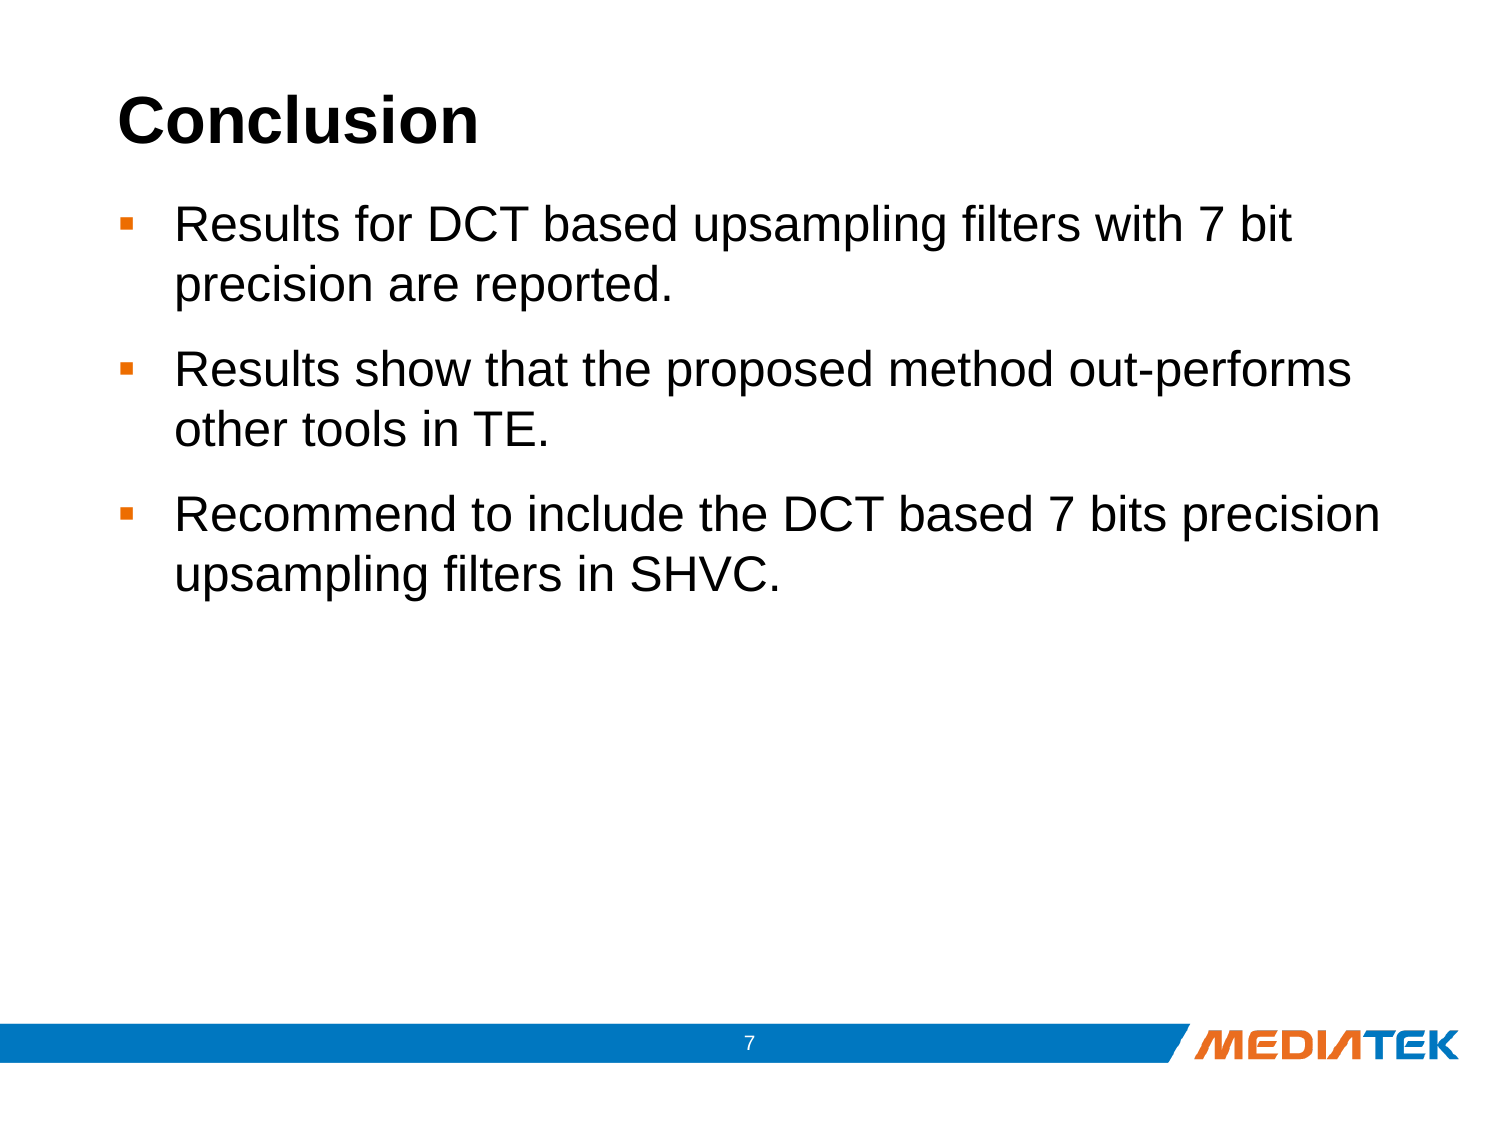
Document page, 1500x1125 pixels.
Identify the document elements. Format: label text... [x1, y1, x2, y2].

slide_number 6 [711, 1022, 789, 1090]
list Results for DCT based upsampling filters with 7 bit precision are reported. Results show that the proposed method out-performs other tools in TE. Recommend to include the DCT based 7 bits precision upsampling filters in SHVC. [102, 184, 1425, 998]
picture [789, 1023, 1459, 1063]
title Conclusion [101, 62, 1425, 172]
picture [0, 1023, 711, 1063]
